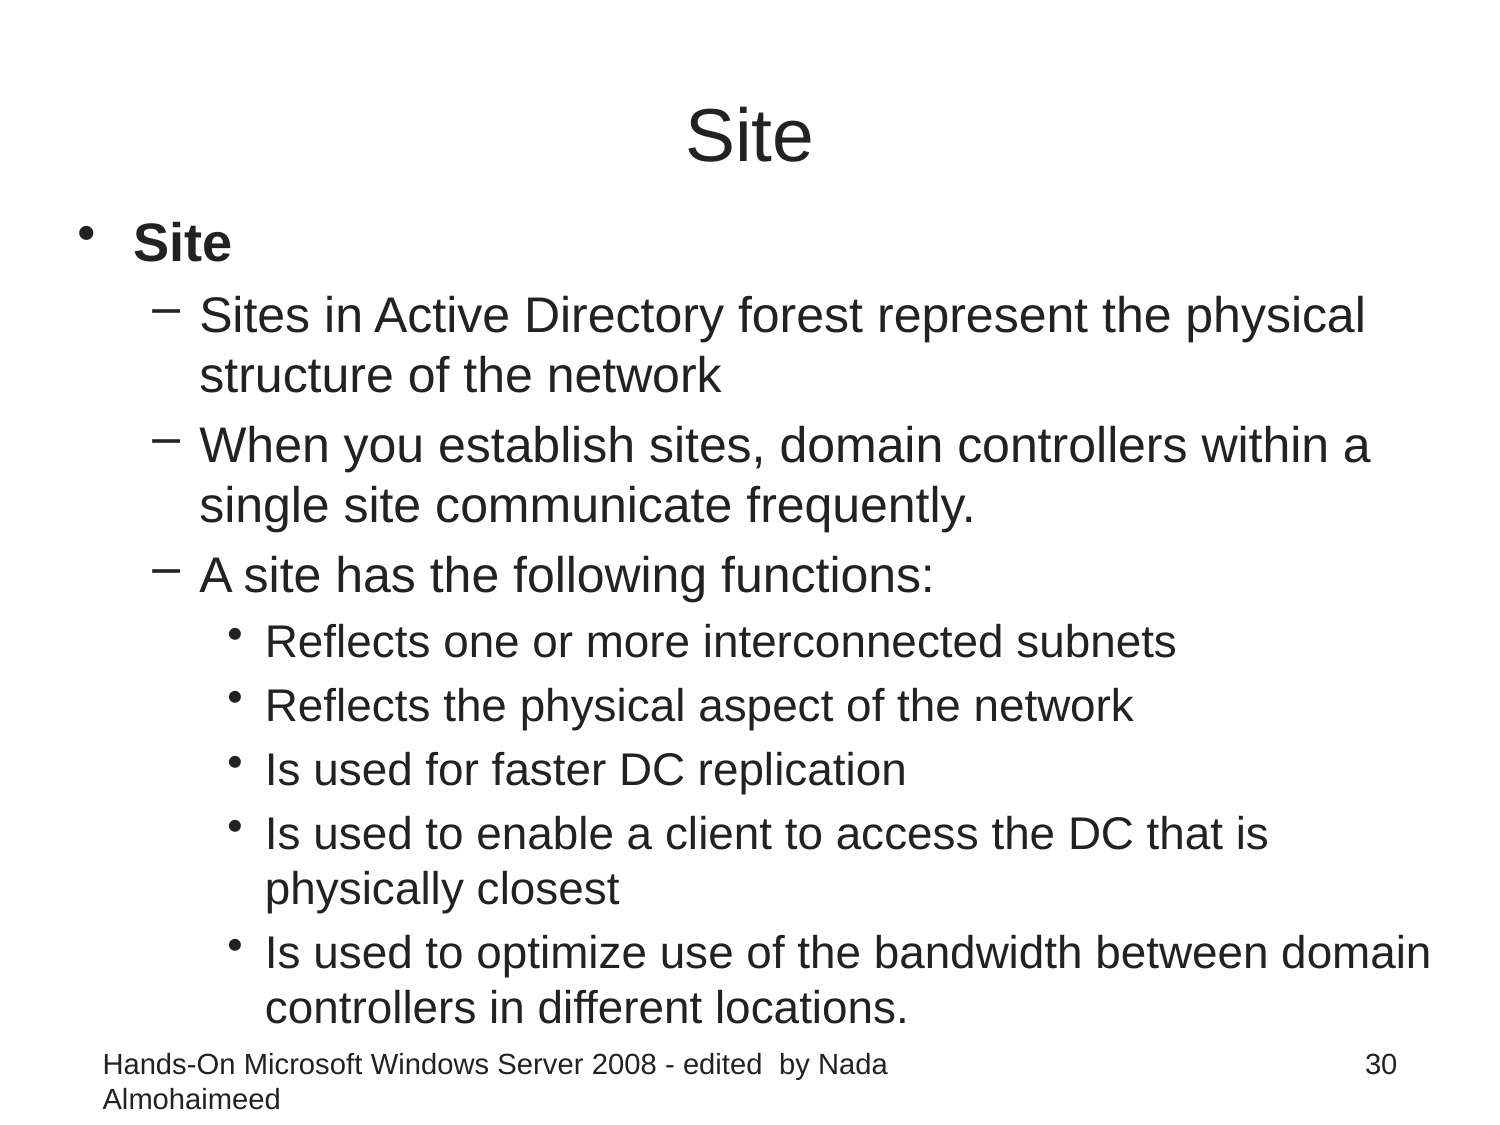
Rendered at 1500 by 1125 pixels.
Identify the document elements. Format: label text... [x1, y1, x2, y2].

footer Hands-On Microsoft Windows Server 2008 - edited by Nada Almohaimeed [87, 1037, 1051, 1101]
title Site [87, 37, 1413, 199]
slide_number 30 [1074, 1037, 1413, 1101]
list Site Sites in Active Directory forest represent the physical structure of the network When you establish sites, domain controllers within a single site communicate frequently. A site has the following functions: Reflects one or more interconnected subnets Reflects the physical aspect of the network Is used for faster DC replication Is used to enable a client to access the DC that is physically closest Is used to optimize use of the bandwidth between domain controllers in different locations. [62, 199, 1476, 1026]
